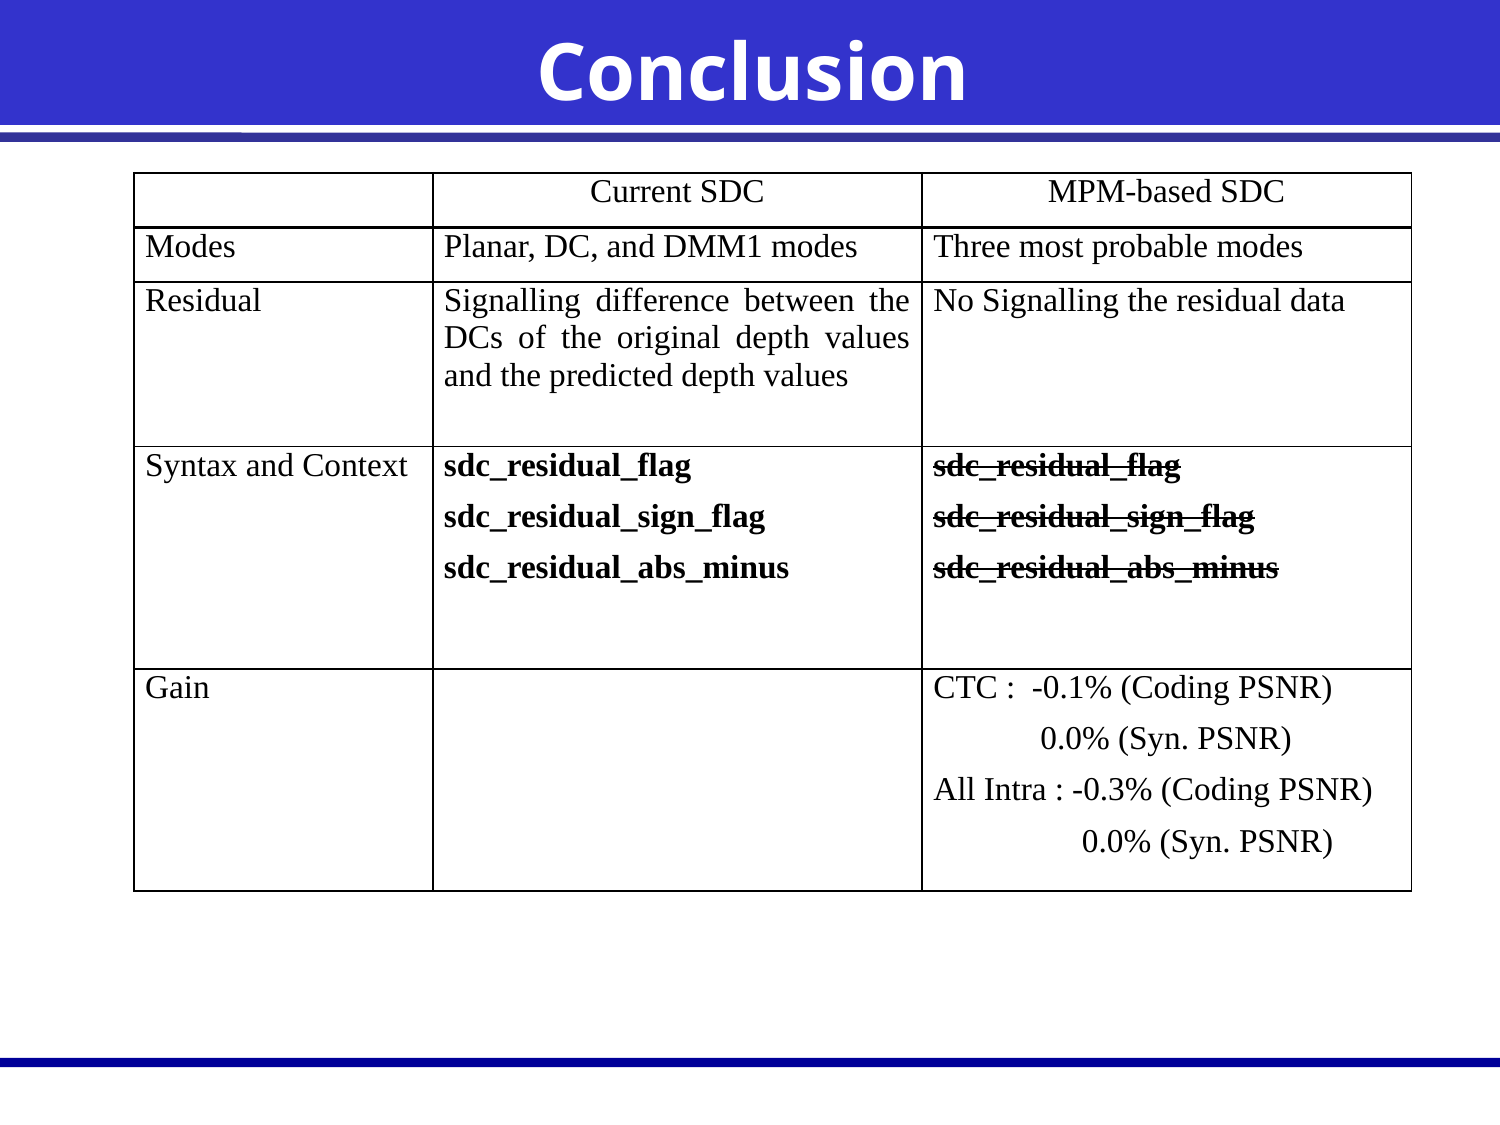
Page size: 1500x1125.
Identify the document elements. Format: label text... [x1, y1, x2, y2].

table_cell No Signalling the residual data [923, 283, 1411, 446]
table_cell CTC : -0.1% (Coding PSNR) 0.0% (Syn. PSNR) All Intra : -0.3% (Coding PSNR) 0.0% (Syn. PSNR) [923, 670, 1411, 890]
table_cell Syntax and Context [135, 447, 432, 668]
table_cell sdc_residual_flag sdc_residual_sign_flag sdc_residual_abs_minus [923, 447, 1411, 668]
table_cell [434, 670, 921, 890]
table_header MPM-based SDC [923, 174, 1411, 226]
title Conclusion [46, 12, 1460, 126]
table_cell Three most probable modes [923, 229, 1411, 281]
table_cell Residual [135, 283, 432, 446]
table_cell Modes [135, 229, 432, 281]
table_cell sdc_residual_flag sdc_residual_sign_flag sdc_residual_abs_minus [434, 447, 921, 668]
table_cell Planar, DC, and DMM1 modes [434, 229, 921, 281]
table_cell Gain [135, 670, 432, 890]
table_header [135, 174, 432, 226]
table_header Current SDC [434, 174, 921, 226]
table_cell Signalling difference between the DCs of the original depth values and the predicted depth values [434, 283, 921, 446]
